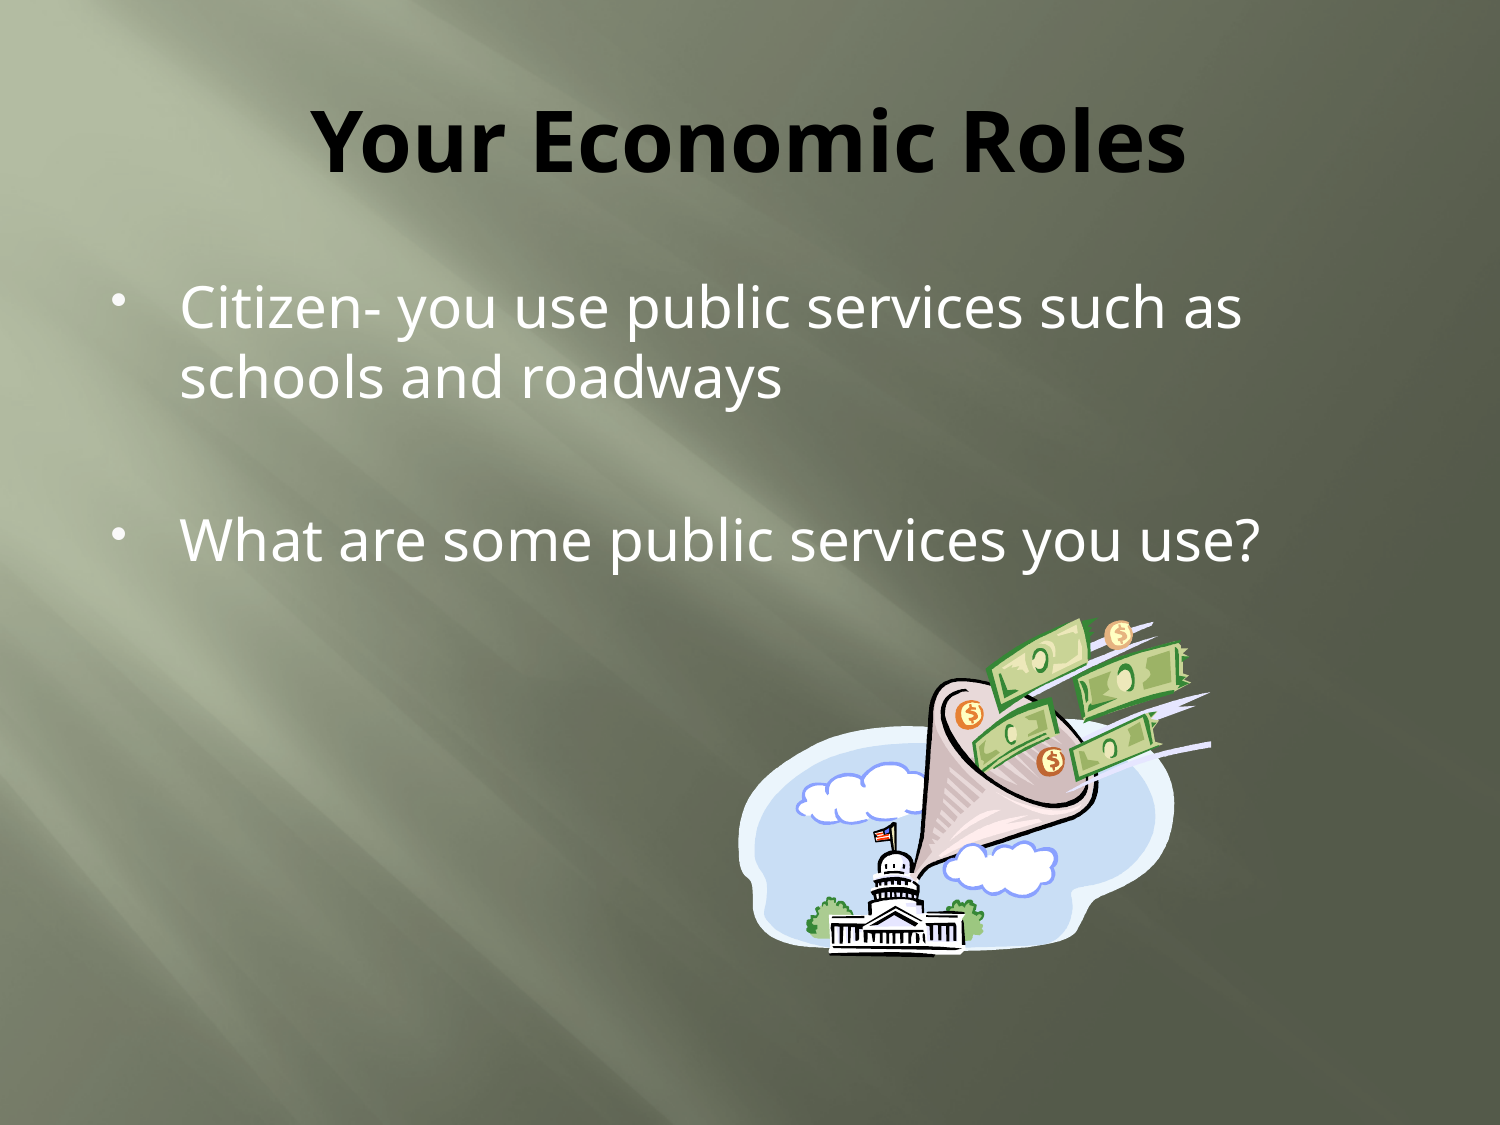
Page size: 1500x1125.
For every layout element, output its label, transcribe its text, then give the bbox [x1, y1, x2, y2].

title Your Economic Roles [75, 45, 1425, 233]
list Citizen- you use public services such as schools and roadways What are some public services you use? [75, 262, 1425, 1035]
picture [737, 612, 1217, 963]
